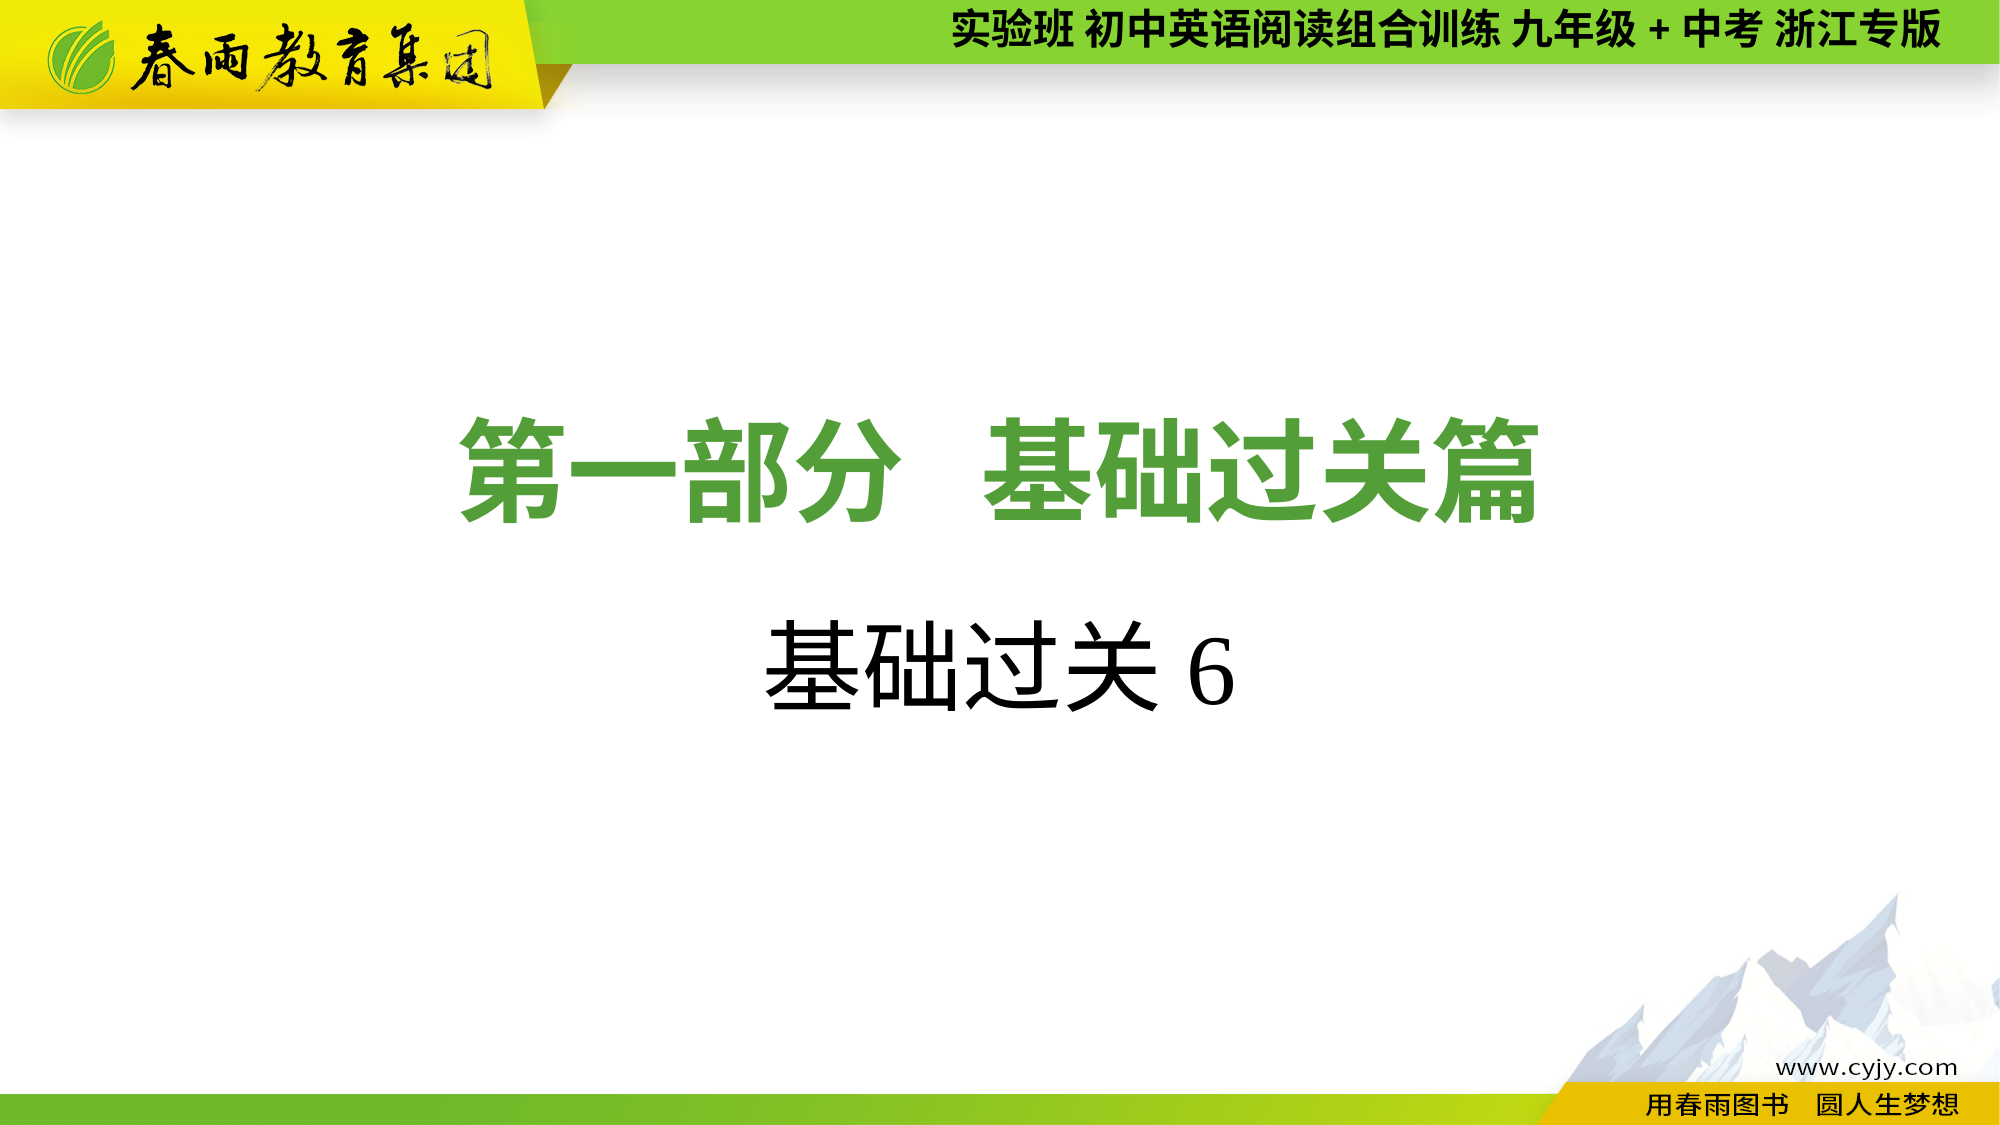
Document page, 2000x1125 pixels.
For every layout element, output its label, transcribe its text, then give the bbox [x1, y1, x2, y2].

picture [0, 732, 2000, 1125]
text_box 第一部分 基础过关篇 [0, 326, 2000, 537]
picture [0, 0, 2000, 326]
text_box 基础过关6 [0, 537, 2000, 732]
